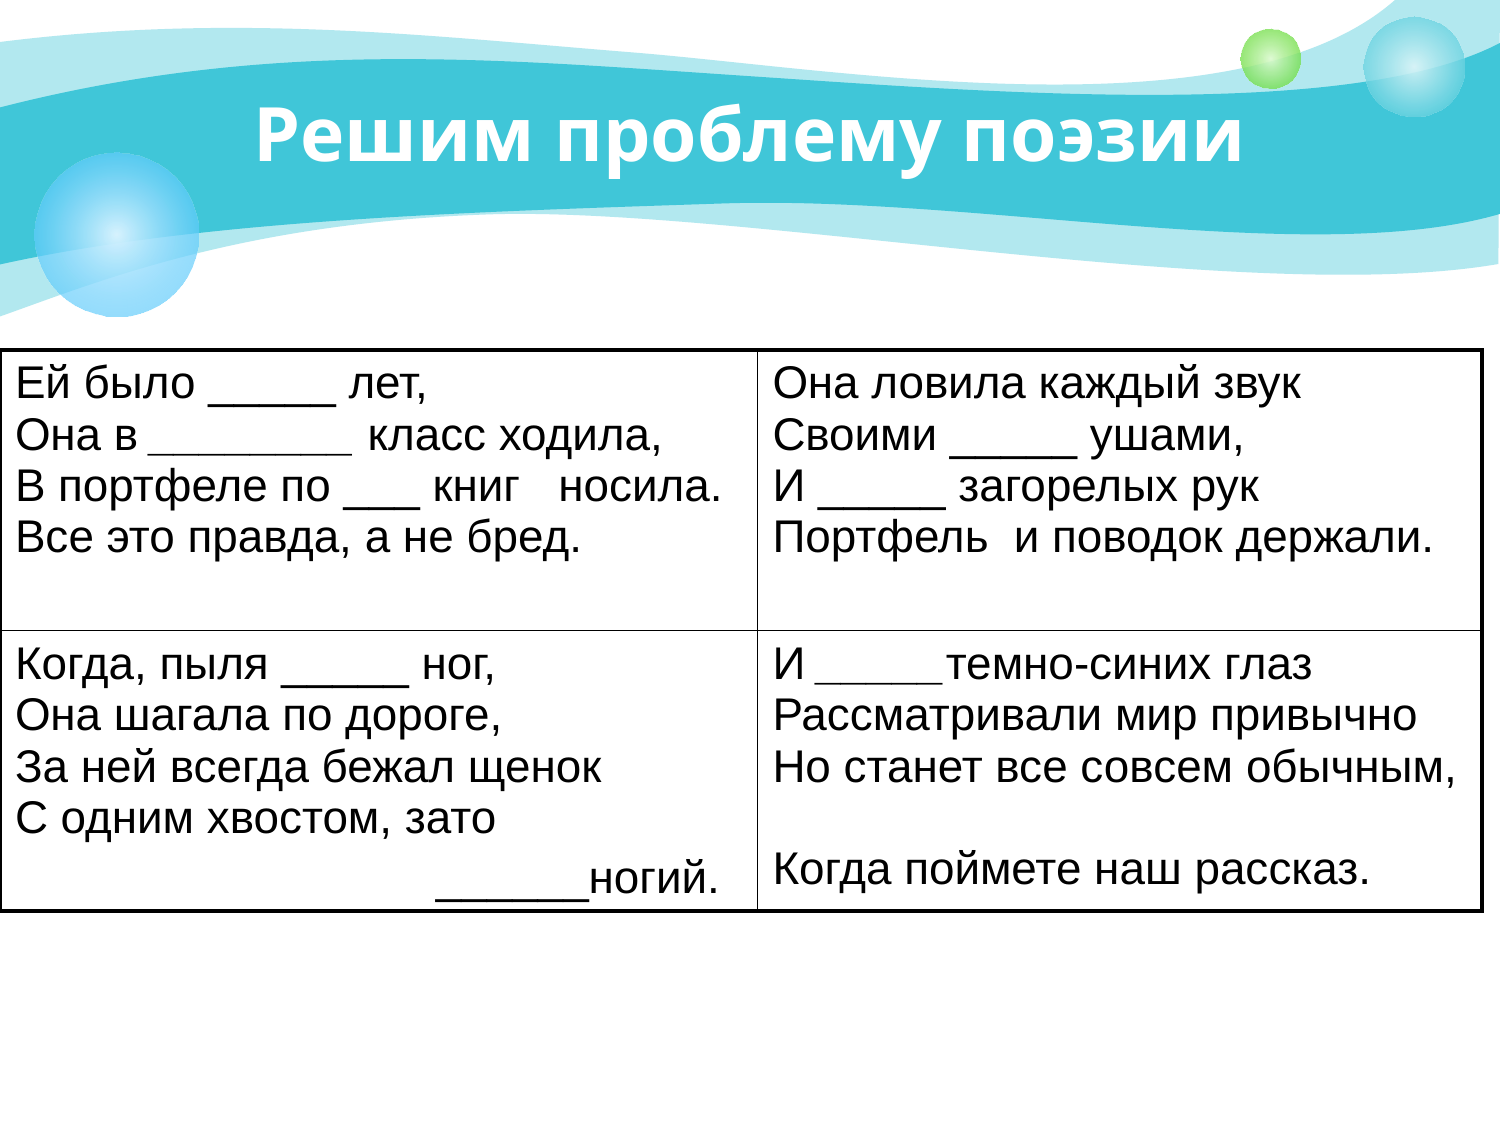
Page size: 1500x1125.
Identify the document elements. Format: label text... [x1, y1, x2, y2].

table_cell И _____темно-синих глаз Рассматривали мир привычно Но станет все совсем обычным, Когда поймете наш рассказ. [758, 631, 1480, 909]
title Решим проблему поэзии [75, 37, 1425, 225]
table_header Она ловила каждый звук Своими _____ ушами, И _____ загорелых рук Портфель и поводок держали. [758, 352, 1480, 630]
table_cell Когда, пыля _____ ног, Она шагала по дороге, За ней всегда бежал щенок С одним хвостом, зато ______ногий. [2, 631, 757, 909]
table_header Ей было _____ лет, Она в ________ класс ходила, В портфеле по ___ книг носила. Все это правда, а не бред. [2, 352, 757, 630]
